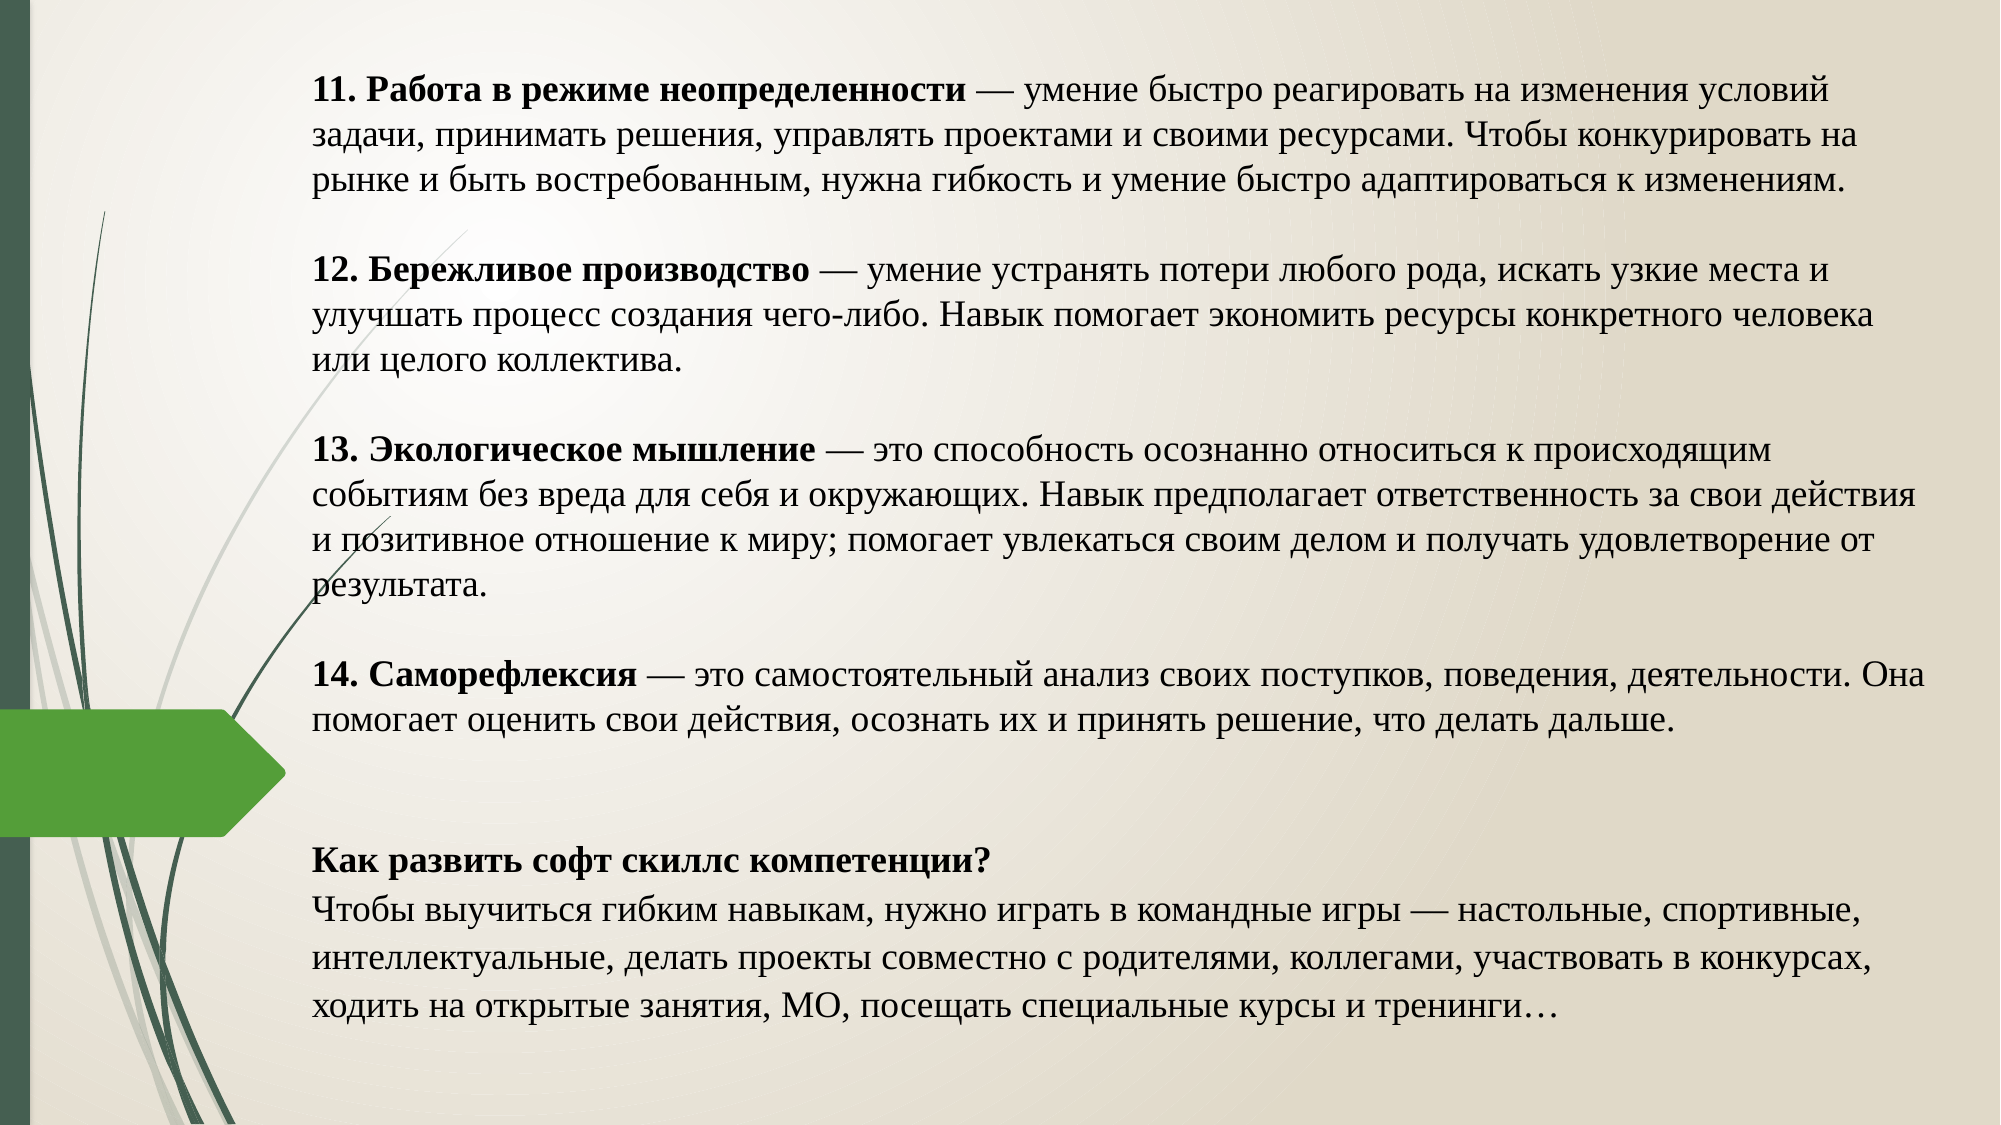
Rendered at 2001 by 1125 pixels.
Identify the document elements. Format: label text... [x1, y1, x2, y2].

text_box 11. Работа в режиме неопределенности — умение быстро реагировать на изменения условий задачи, принимать решения, управлять проектами и своими ресурсами. Чтобы конкурировать на рынке и быть востребованным, нужна гибкость и умение быстро адаптироваться к изменениям. 12. Бережливое производство — умение устранять потери любого рода, искать узкие места и улучшать процесс создания чего-либо. Навык помогает экономить ресурсы конкретного человека или целого коллектива. 13. Экологическое мышление — это способность осознанно относиться к происходящим событиям без вреда для себя и окружающих. Навык предполагает ответственность за свои действия и позитивное отношение к миру; помогает увлекаться своим делом и получать удовлетворение от результата. 14. Саморефлексия — это самостоятельный анализ своих поступков, поведения, деятельности. Она помогает оценить свои действия, осознать их и принять решение, что делать дальше. Как развить софт скиллс компетенции? Чтобы выучиться гибким навыкам, нужно играть в командные игры — настольные, спортивные, интеллектуальные, делать проекты совместно с родителями, коллегами, участвовать в конкурсах, ходить на открытые занятия, МО, посещать специальные курсы и тренинги… [297, 56, 1953, 1078]
